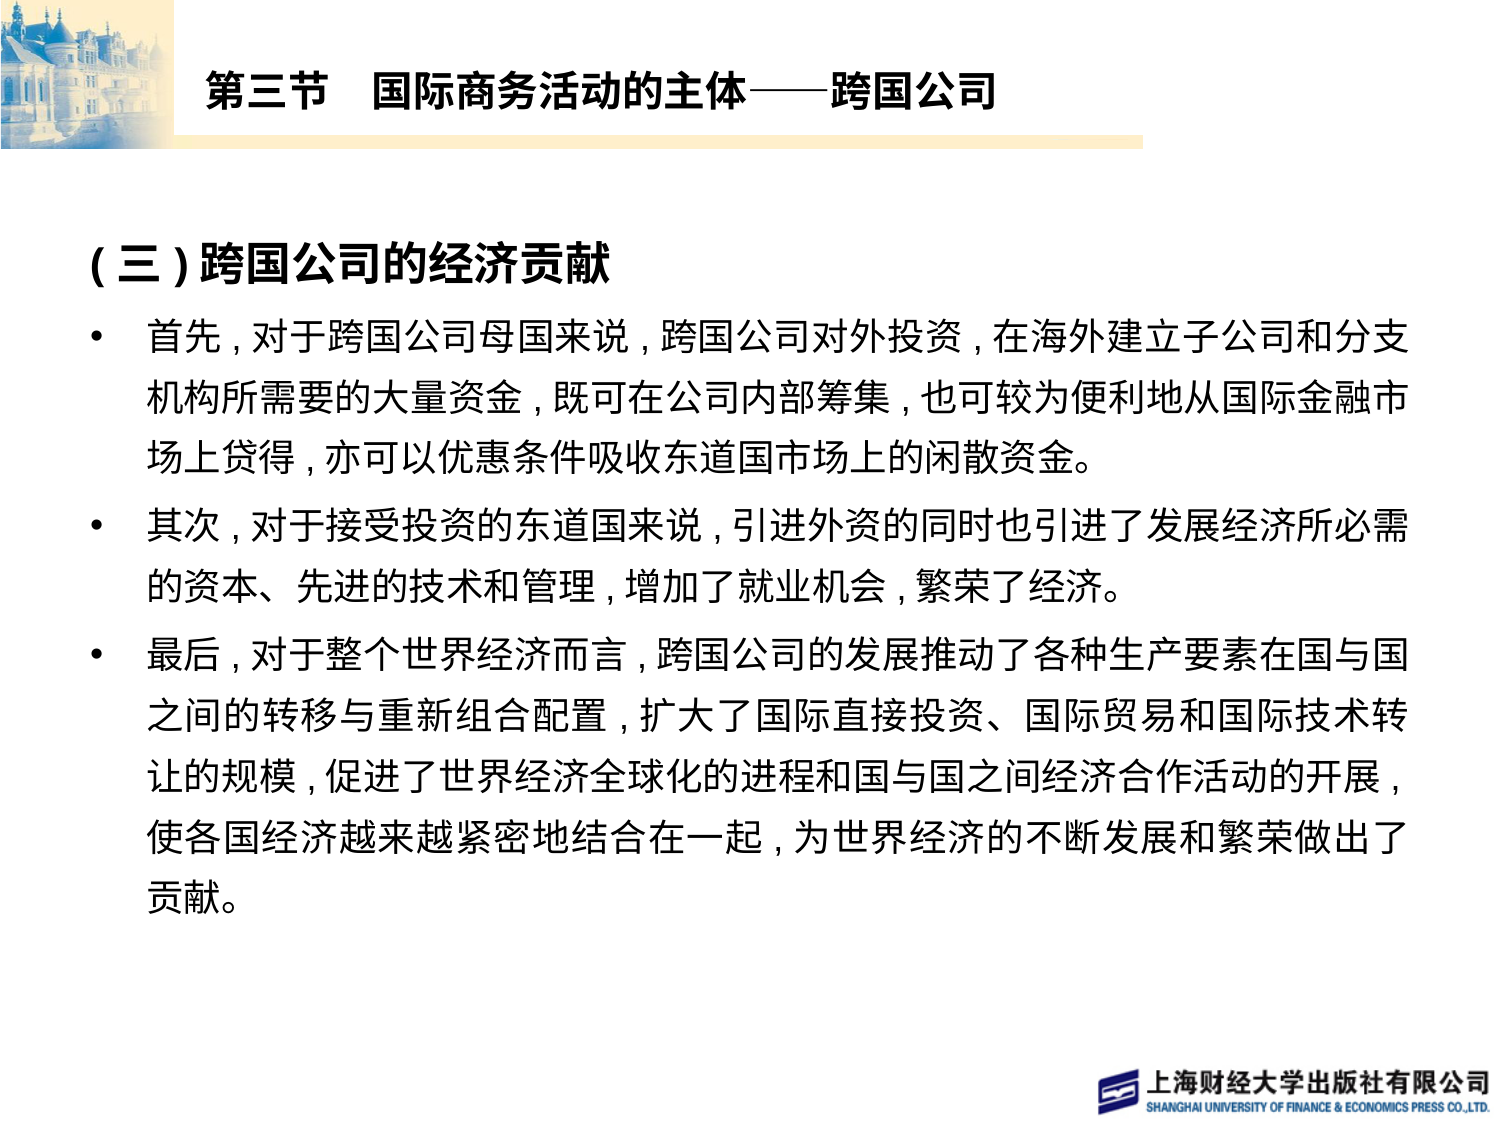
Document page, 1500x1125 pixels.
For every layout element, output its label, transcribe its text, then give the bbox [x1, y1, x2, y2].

list (三)跨国公司的经济贡献 首先,对于跨国公司母国来说,跨国公司对外投资,在海外建立子公司和分支机构所需要的大量资金,既可在公司内部筹集,也可较为便利地从国际金融市场上贷得,亦可以优惠条件吸收东道国市场上的闲散资金。 其次,对于接受投资的东道国来说,引进外资的同时也引进了发展经济所必需的资本、先进的技术和管理,增加了就业机会,繁荣了经济。 最后,对于整个世界经济而言,跨国公司的发展推动了各种生产要素在国与国之间的转移与重新组合配置,扩大了国际直接投资、国际贸易和国际技术转让的规模,促进了世界经济全球化的进程和国与国之间经济合作活动的开展,使各国经济越来越紧密地结合在一起,为世界经济的不断发展和繁荣做出了贡献。 [75, 207, 1425, 1071]
picture [1097, 1065, 1494, 1120]
title 第三节 国际商务活动的主体——跨国公司 [189, 36, 1262, 143]
picture [0, 0, 1143, 149]
